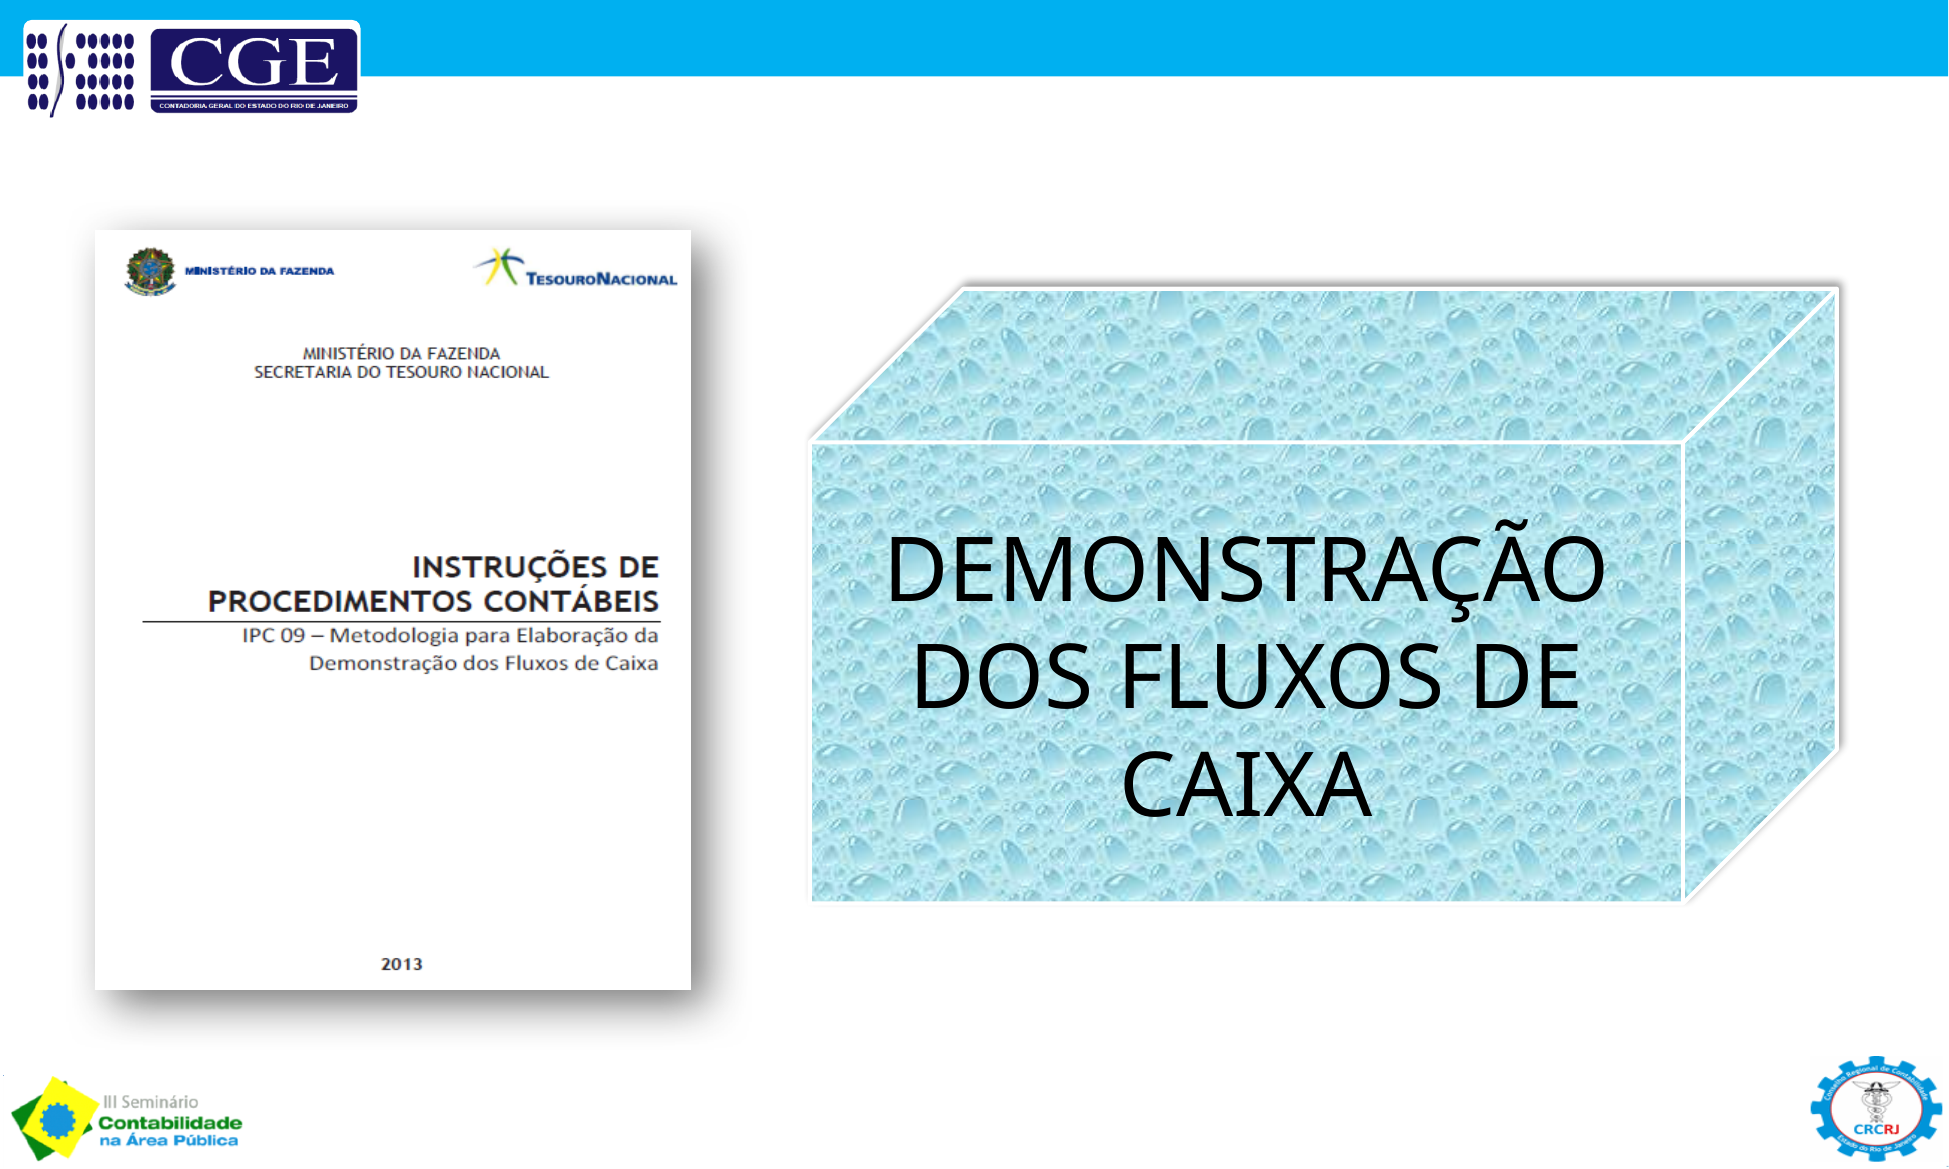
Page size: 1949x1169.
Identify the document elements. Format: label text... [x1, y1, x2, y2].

text_box DEMONSTRAÇÃO DOS FLUXOS DE CAIXA [807, 286, 1839, 906]
picture [1803, 1056, 1949, 1167]
picture [95, 229, 692, 990]
table_cell [817, 291, 1830, 440]
picture [23, 20, 361, 118]
picture [3, 1075, 254, 1168]
